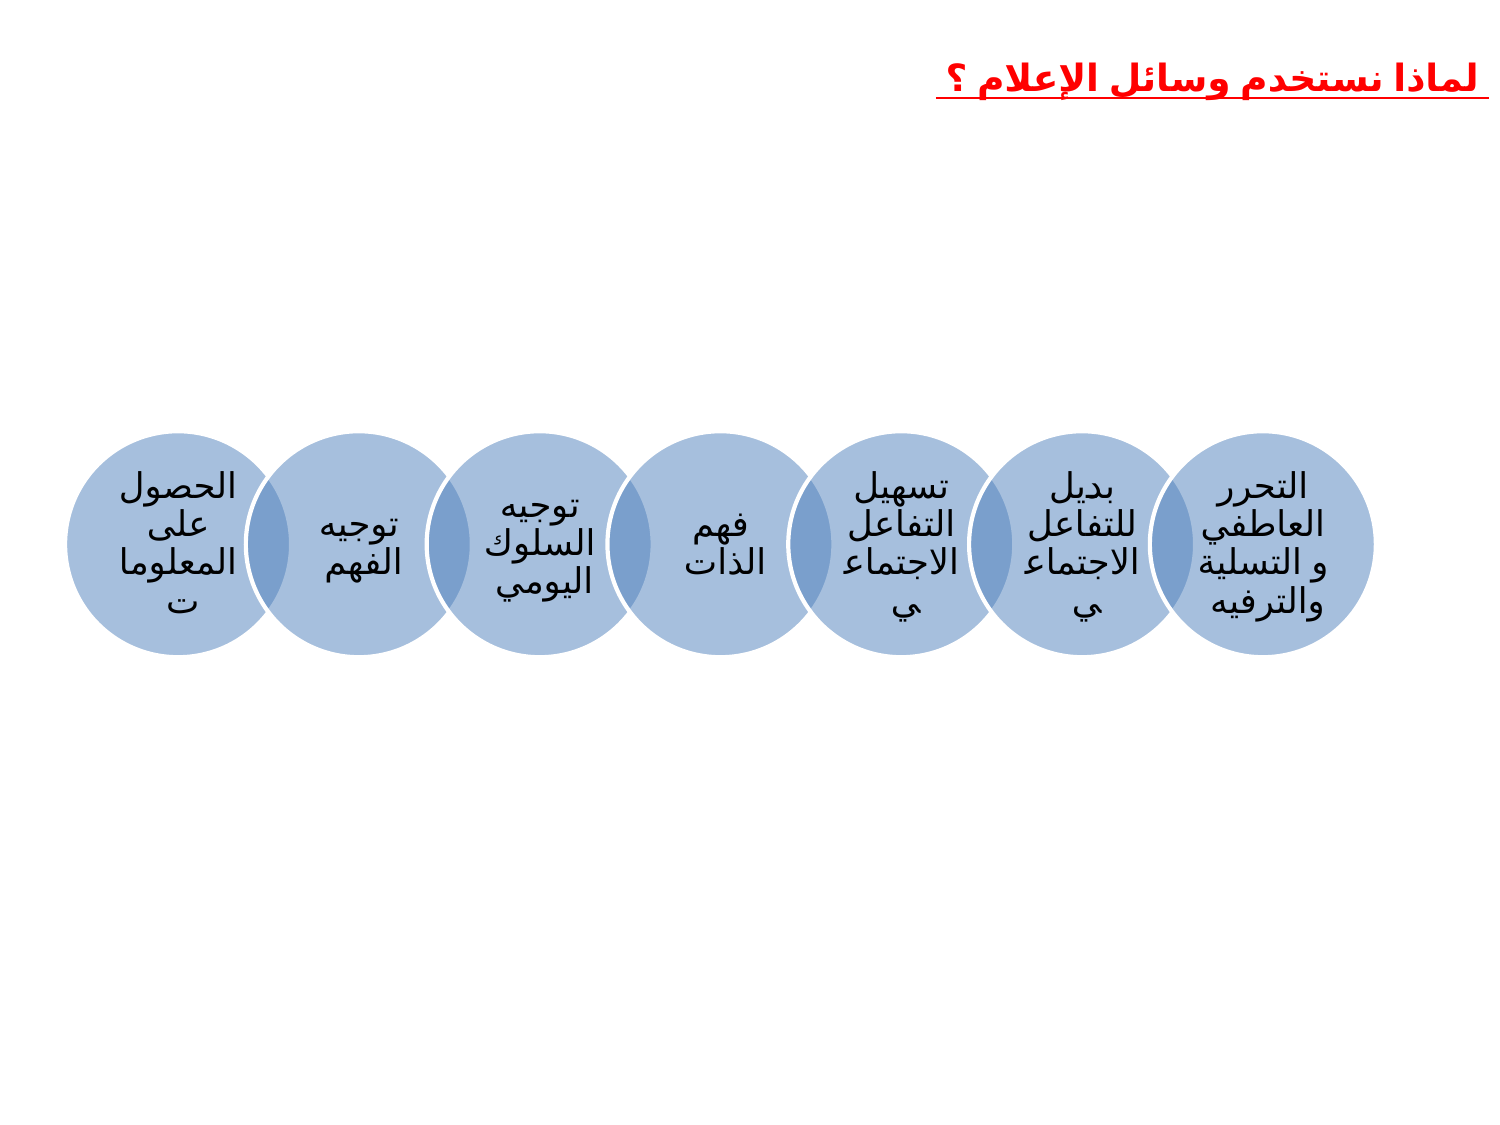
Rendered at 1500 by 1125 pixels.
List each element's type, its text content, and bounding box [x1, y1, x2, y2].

text_box لماذا نستخدم وسائل الإعلام ؟ [921, 46, 1500, 107]
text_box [64, 107, 1377, 982]
